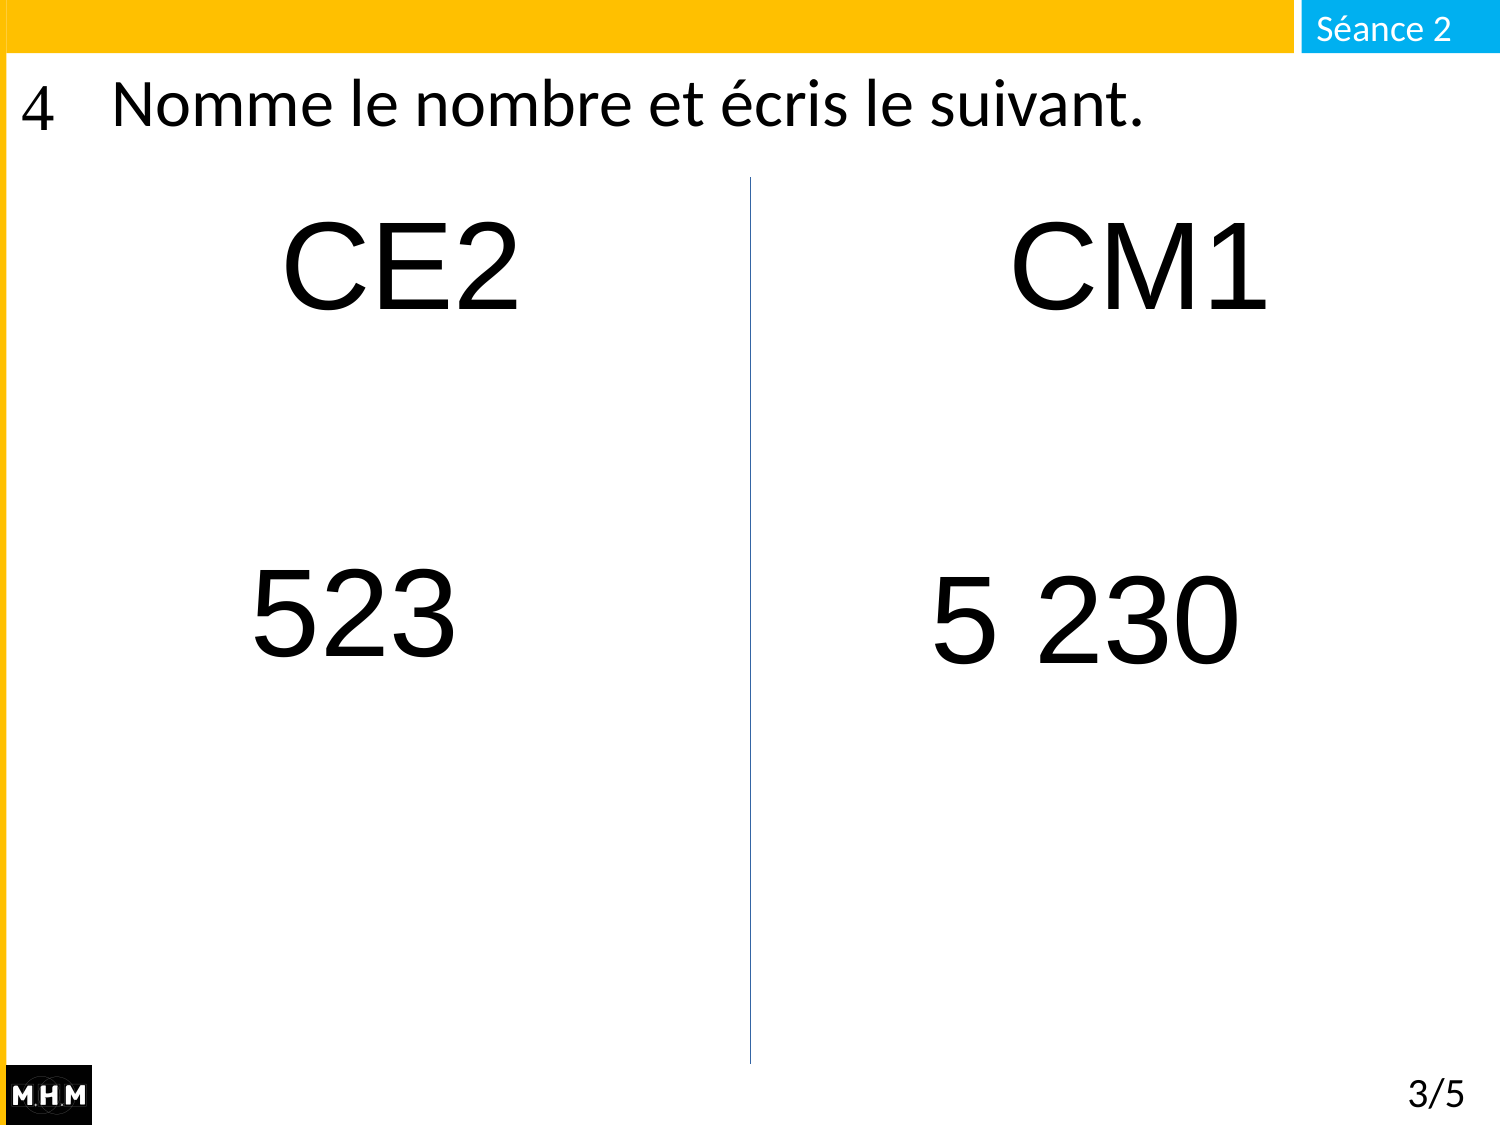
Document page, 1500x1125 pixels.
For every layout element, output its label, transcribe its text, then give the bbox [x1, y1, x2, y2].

picture [6, 1065, 92, 1125]
list 3/5 [1373, 1064, 1500, 1125]
text_box 5 230 [915, 531, 1270, 686]
text_box 523 [236, 524, 502, 680]
title Nomme le nombre et écris le suivant. [96, 60, 1391, 150]
text_box CE2 CM1 [265, 177, 1300, 332]
